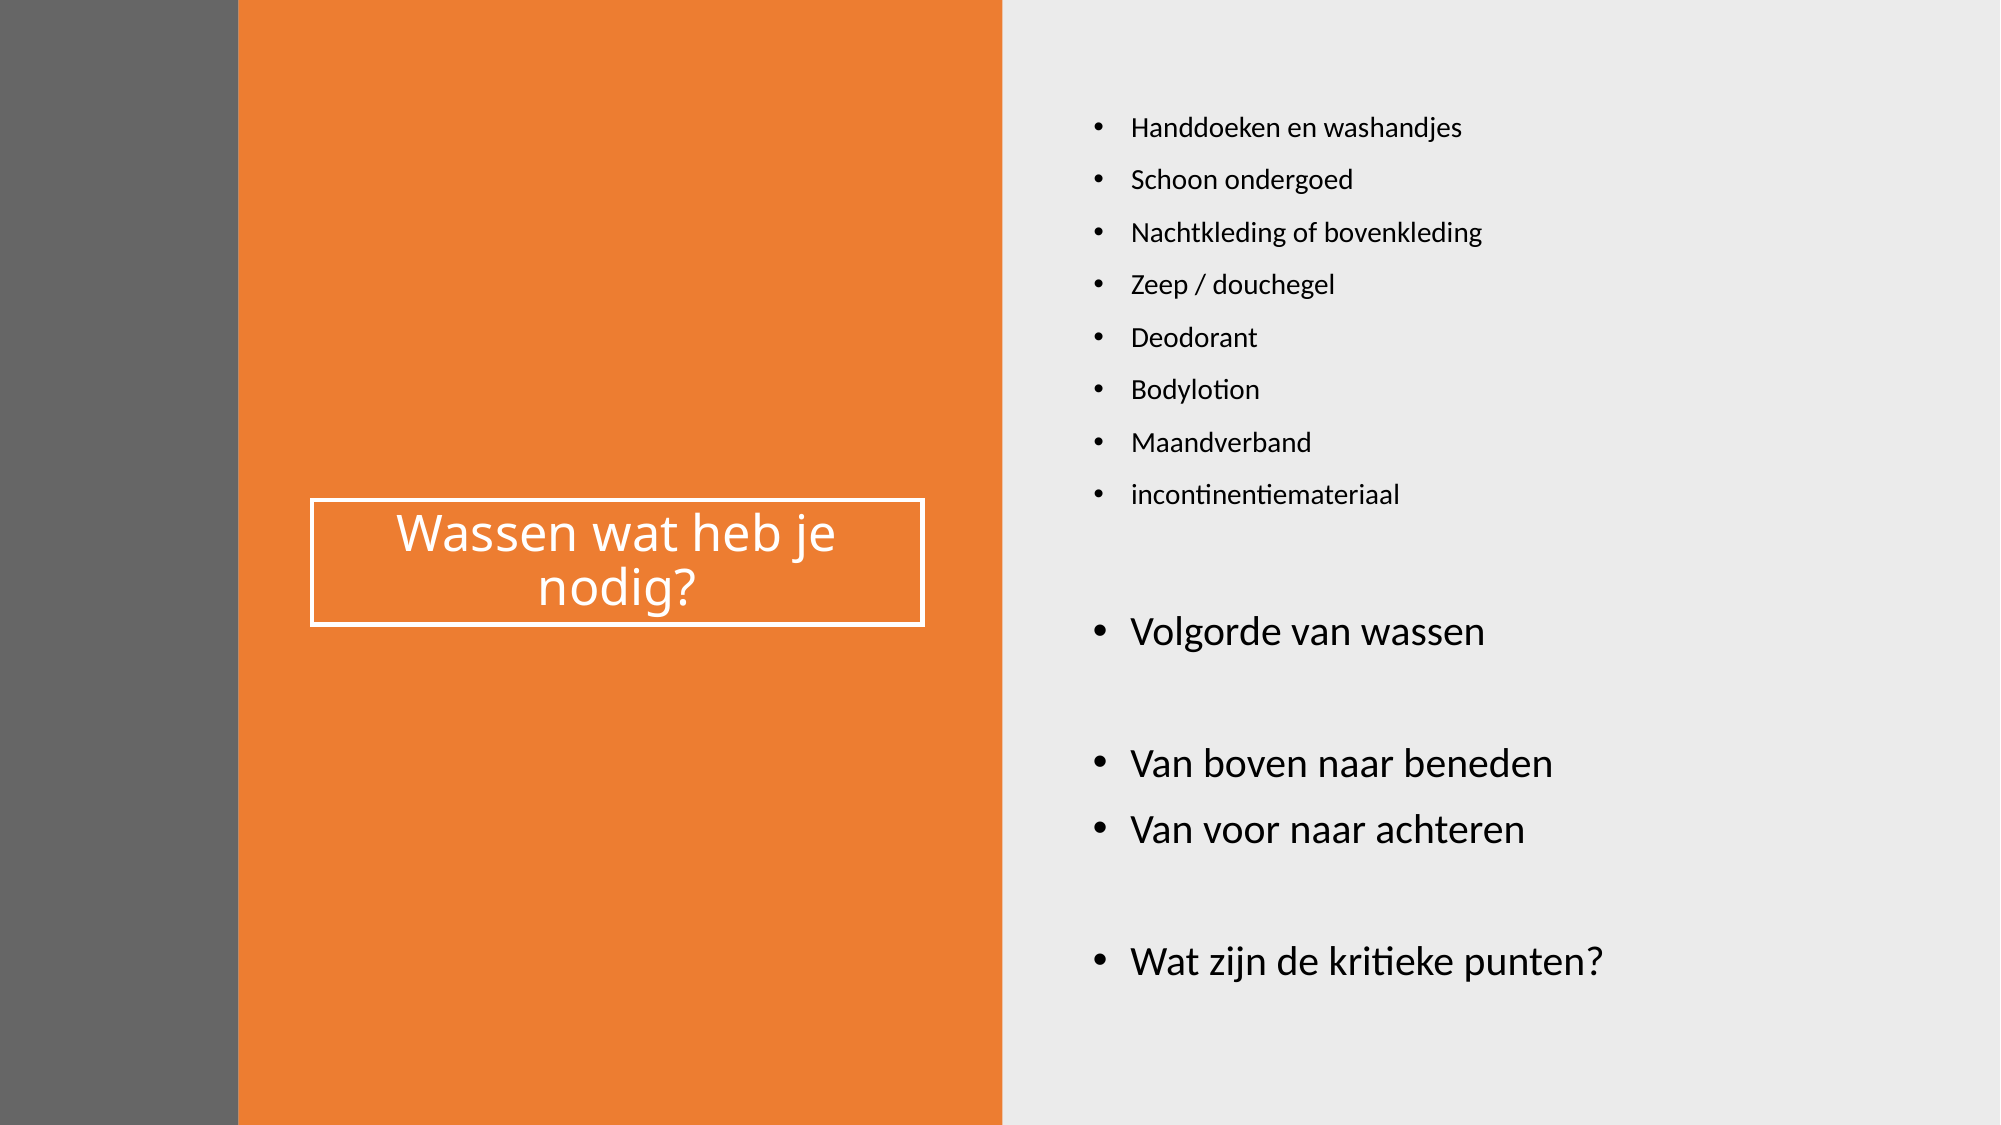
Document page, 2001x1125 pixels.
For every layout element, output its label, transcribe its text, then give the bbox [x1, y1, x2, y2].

text_box [239, 0, 1003, 1125]
text_box [0, 0, 239, 1125]
text_box [1003, 0, 2000, 1125]
list Volgorde van wassen Van boven naar beneden Van voor naar achteren Wat zijn de kritieke punten? [1077, 602, 1908, 1020]
title Wassen wat heb je nodig? [311, 500, 923, 625]
list Handdoeken en washandjes Schoon ondergoed Nachtkleding of bovenkleding Zeep / douchegel Deodorant Bodylotion Maandverband incontinentiemateriaal [1078, 104, 1908, 523]
